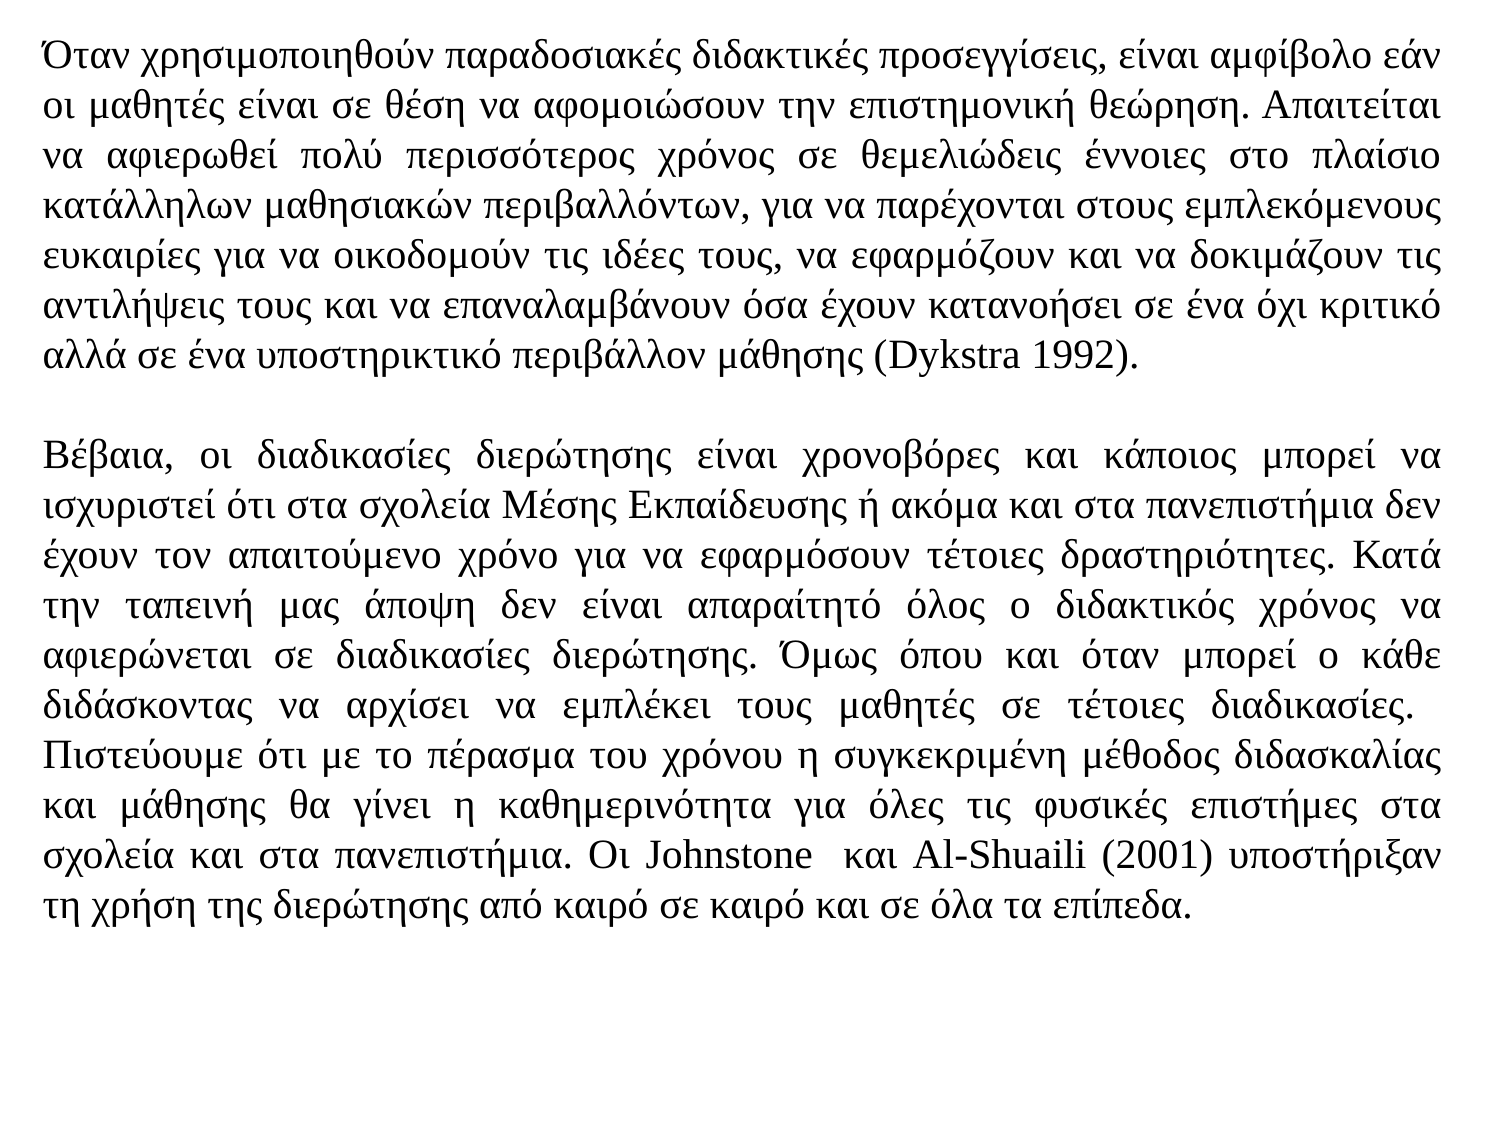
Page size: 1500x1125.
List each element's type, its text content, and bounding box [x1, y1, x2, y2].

text_box Όταν χρησιμοποιηθούν παραδοσιακές διδακτικές προσεγγίσεις, είναι αμφίβολο εάν οι μαθητές είναι σε θέση να αφομοιώσουν την επιστημονική θεώρηση. Απαιτείται να αφιερωθεί πολύ περισσότερος χρόνος σε θεμελιώδεις έννοιες στο πλαίσιο κατάλληλων μαθησιακών περιβαλλόντων, για να παρέχονται στους εμπλεκόμενους ευκαιρίες για να οικοδομούν τις ιδέες τους, να εφαρμόζουν και να δοκιμάζουν τις αντιλήψεις τους και να επαναλαμβάνουν όσα έχουν κατανοήσει σε ένα όχι κριτικό αλλά σε ένα υποστηρικτικό περιβάλλον μάθησης (Dykstra 1992). Βέβαια, οι διαδικασίες διερώτησης είναι χρονοβόρες και κάποιος μπορεί να ισχυριστεί ότι στα σχολεία Μέσης Εκπαίδευσης ή ακόμα και στα πανεπιστήμια δεν έχουν τον απαιτούμενο χρόνο για να εφαρμόσουν τέτοιες δραστηριότητες. Κατά την ταπεινή μας άποψη δεν είναι απαραίτητό όλος ο διδακτικός χρόνος να αφιερώνεται σε διαδικασίες διερώτησης. Όμως όπου και όταν μπορεί ο κάθε διδάσκοντας να αρχίσει να εμπλέκει τους μαθητές σε τέτοιες διαδικασίες. Πιστεύουμε ότι με το πέρασμα του χρόνου η συγκεκριμένη μέθοδος διδασκαλίας και μάθησης θα γίνει η καθημερινότητα για όλες τις φυσικές επιστήμες στα σχολεία και στα πανεπιστήμια. Οι Johnstone και Al-Shuaili (2001) υποστήριξαν τη χρήση της διερώτησης από καιρό σε καιρό και σε όλα τα επίπεδα. [27, 19, 1458, 935]
